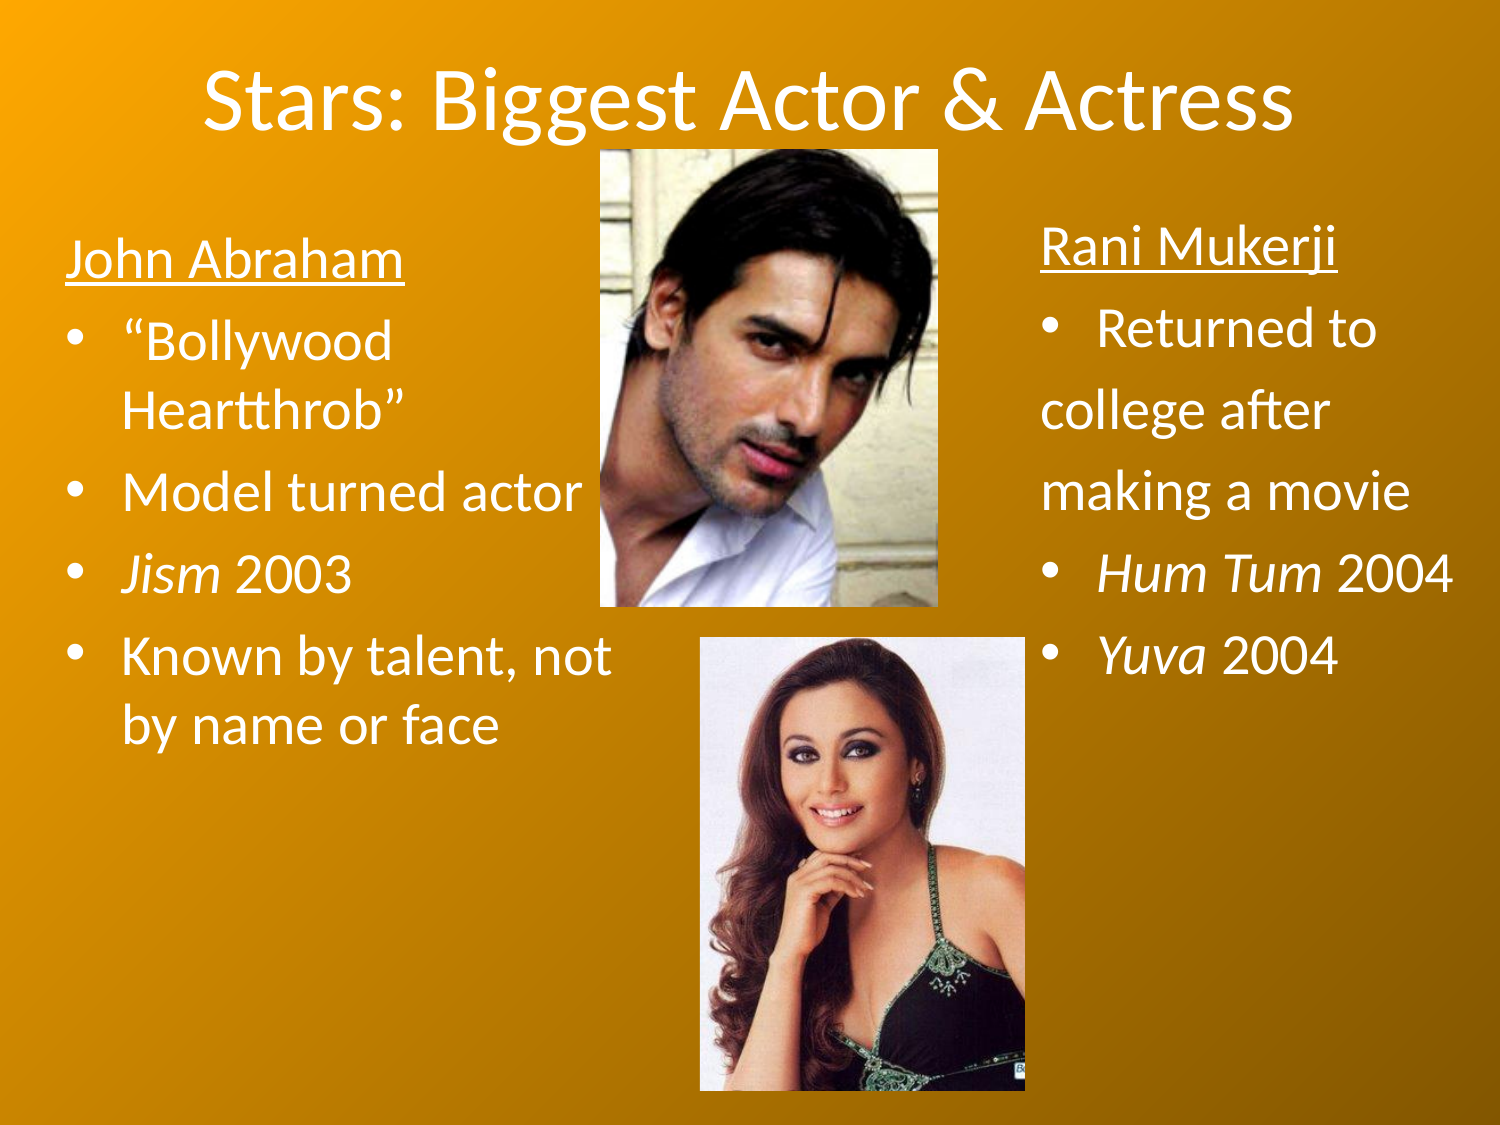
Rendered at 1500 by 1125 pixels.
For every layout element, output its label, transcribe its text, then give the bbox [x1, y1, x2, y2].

title Stars: Biggest Actor & Actress [0, 0, 1500, 188]
picture [599, 149, 938, 608]
list Rani Mukerji Returned to college after making a movie Hum Tum 2004 Yuva 2004 [1025, 200, 1500, 943]
picture [699, 637, 1026, 1091]
list John Abraham “Bollywood Heartthrob” Model turned actor Jism 2003 Known by talent, not by name or face [50, 212, 675, 955]
